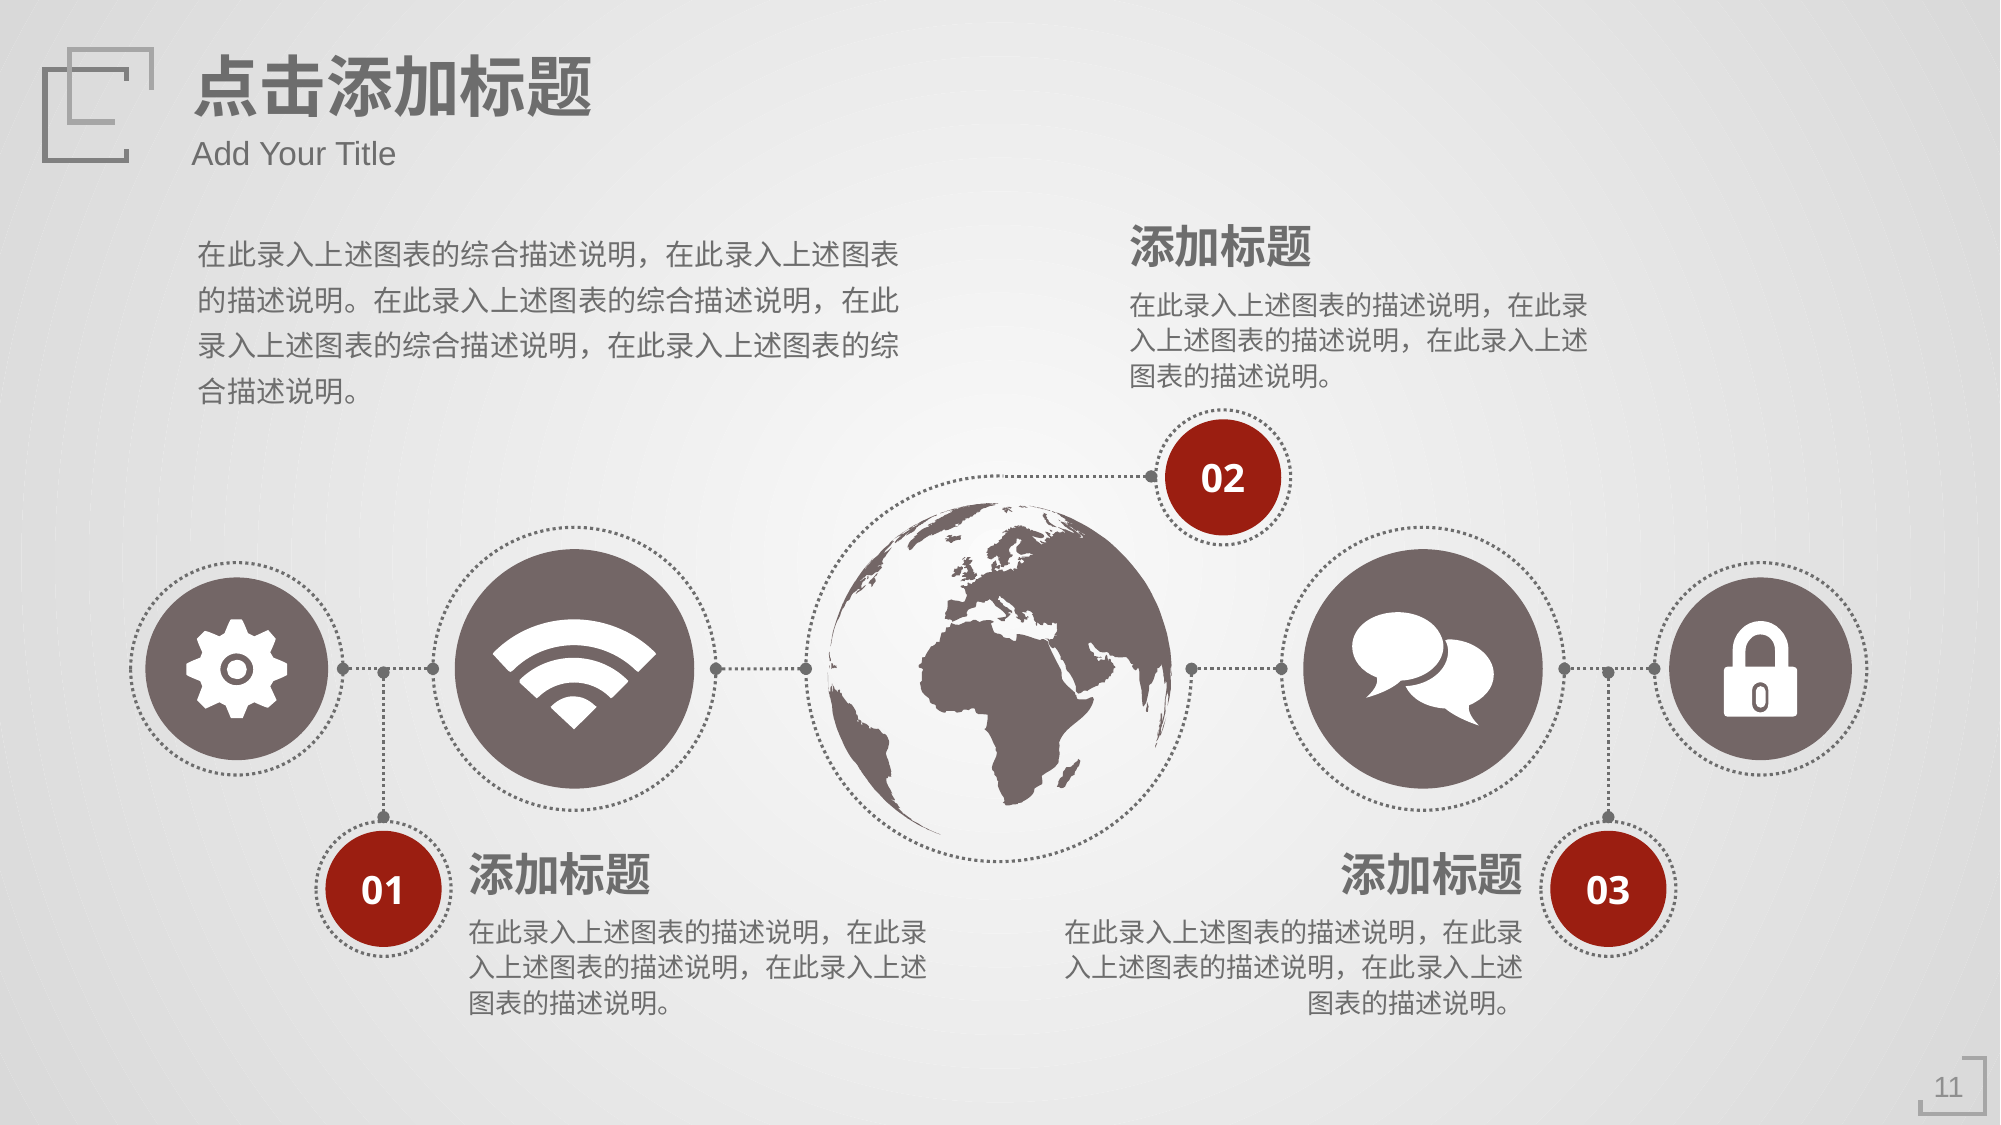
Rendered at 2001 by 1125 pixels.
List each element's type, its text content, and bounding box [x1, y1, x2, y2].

text_box 在此录入上述图表的描述说明，在此录入上述图表的描述说明，在此录入上述图表的描述说明。 [453, 904, 957, 1027]
text_box 添加标题 [1114, 210, 1369, 277]
text_box 在此录入上述图表的描述说明，在此录入上述图表的描述说明，在此录入上述图表的描述说明。 [1035, 904, 1539, 1027]
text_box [130, 562, 344, 776]
text_box 添加标题 [453, 837, 708, 904]
text_box 点击添加标题 [177, 36, 609, 132]
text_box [1281, 527, 1565, 811]
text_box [1654, 562, 1867, 776]
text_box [315, 821, 452, 957]
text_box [432, 527, 716, 811]
text_box Add Your Title [176, 124, 555, 180]
text_box [999, 505, 1172, 668]
text_box [805, 475, 1192, 863]
text_box 添加标题 [1284, 837, 1539, 904]
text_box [1540, 821, 1676, 957]
text_box 在此录入上述图表的描述说明，在此录入上述图表的描述说明，在此录入上述图表的描述说明。 [1114, 277, 1618, 400]
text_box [1155, 409, 1291, 545]
text_box 在此录入上述图表的综合描述说明，在此录入上述图表的描述说明。在此录入上述图表的综合描述说明，在此录入上述图表的综合描述说明，在此录入上述图表的综合描述说明。 [182, 218, 922, 416]
